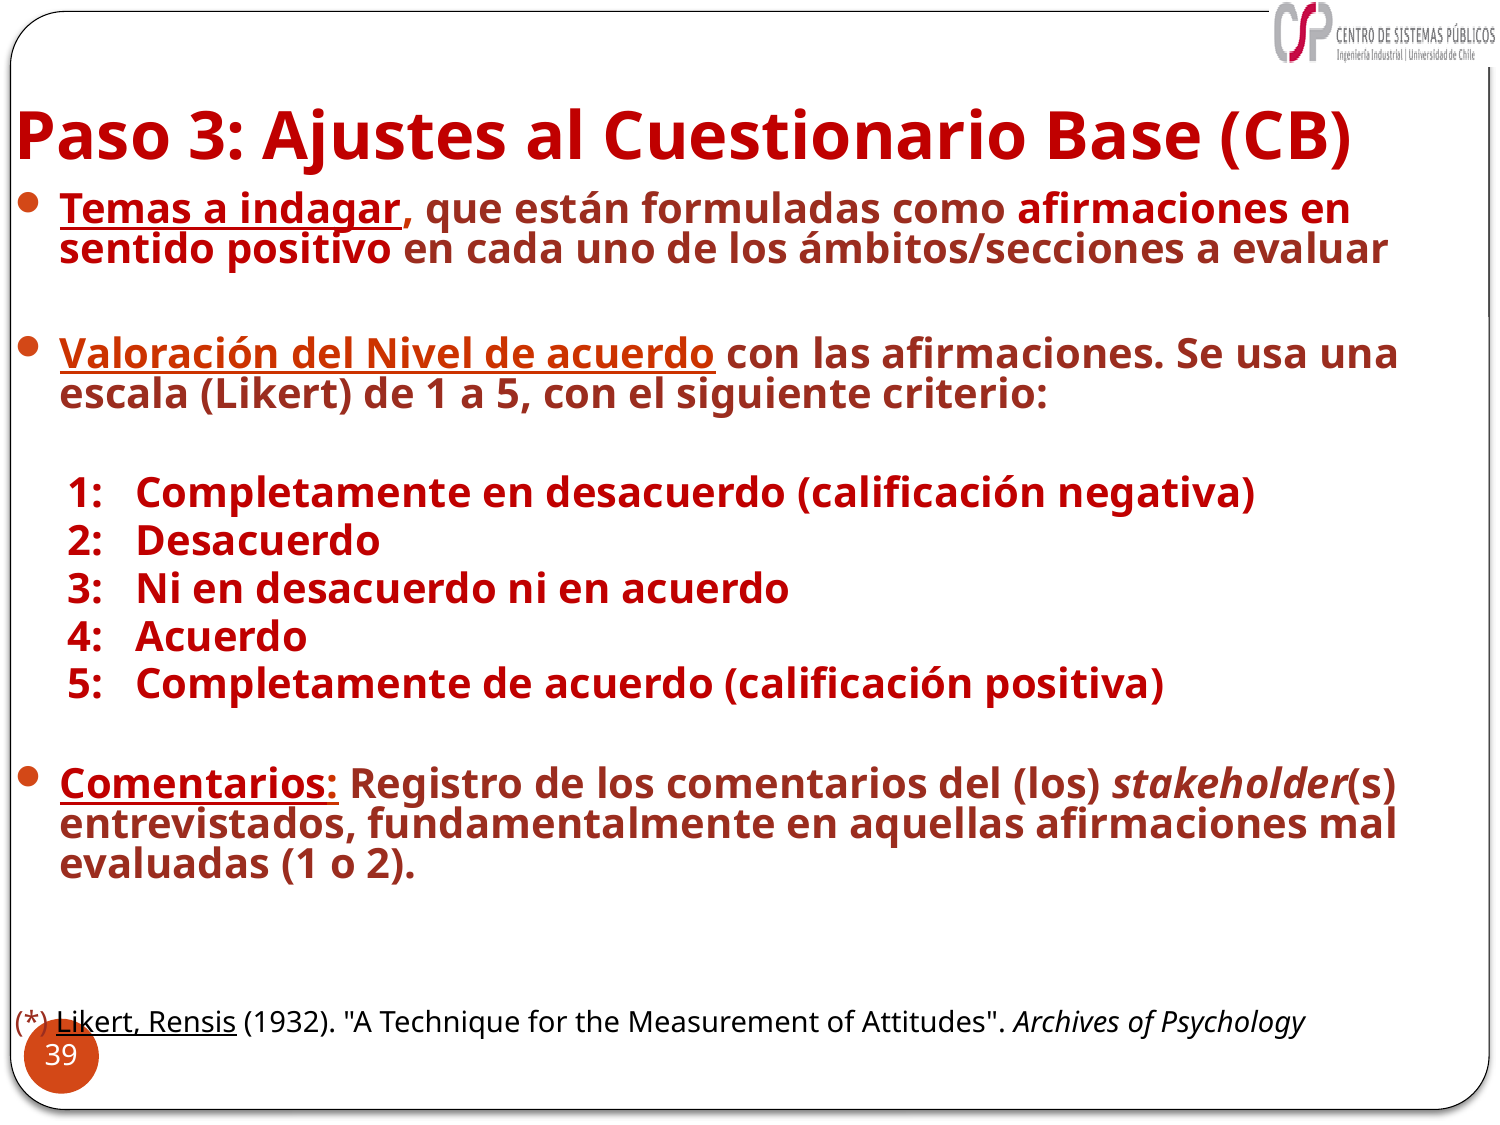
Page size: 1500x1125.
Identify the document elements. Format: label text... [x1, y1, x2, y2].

picture [1269, 0, 1500, 67]
slide_number 39 [26, 1071, 96, 1094]
list Temas a indagar, que están formuladas como afirmaciones en sentido positivo en cada uno de los ámbitos/secciones a evaluar Valoración del Nivel de acuerdo con las afirmaciones. Se usa una escala (Likert) de 1 a 5, con el siguiente criterio: 1: Completamente en desacuerdo (calificación negativa) 2: Desacuerdo 3: Ni en desacuerdo ni en acuerdo 4: Acuerdo 5: Completamente de acuerdo (calificación positiva) Comentarios: Registro de los comentarios del (los) stakeholder(s) entrevistados, fundamentalmente en aquellas afirmaciones mal evaluadas (1 o 2). (*) Likert, Rensis (1932). "A Technique for the Measurement of Attitudes". Archives of Psychology [0, 184, 1500, 1071]
title Paso 3: Ajustes al Cuestionario Base (CB) [0, 0, 1425, 184]
